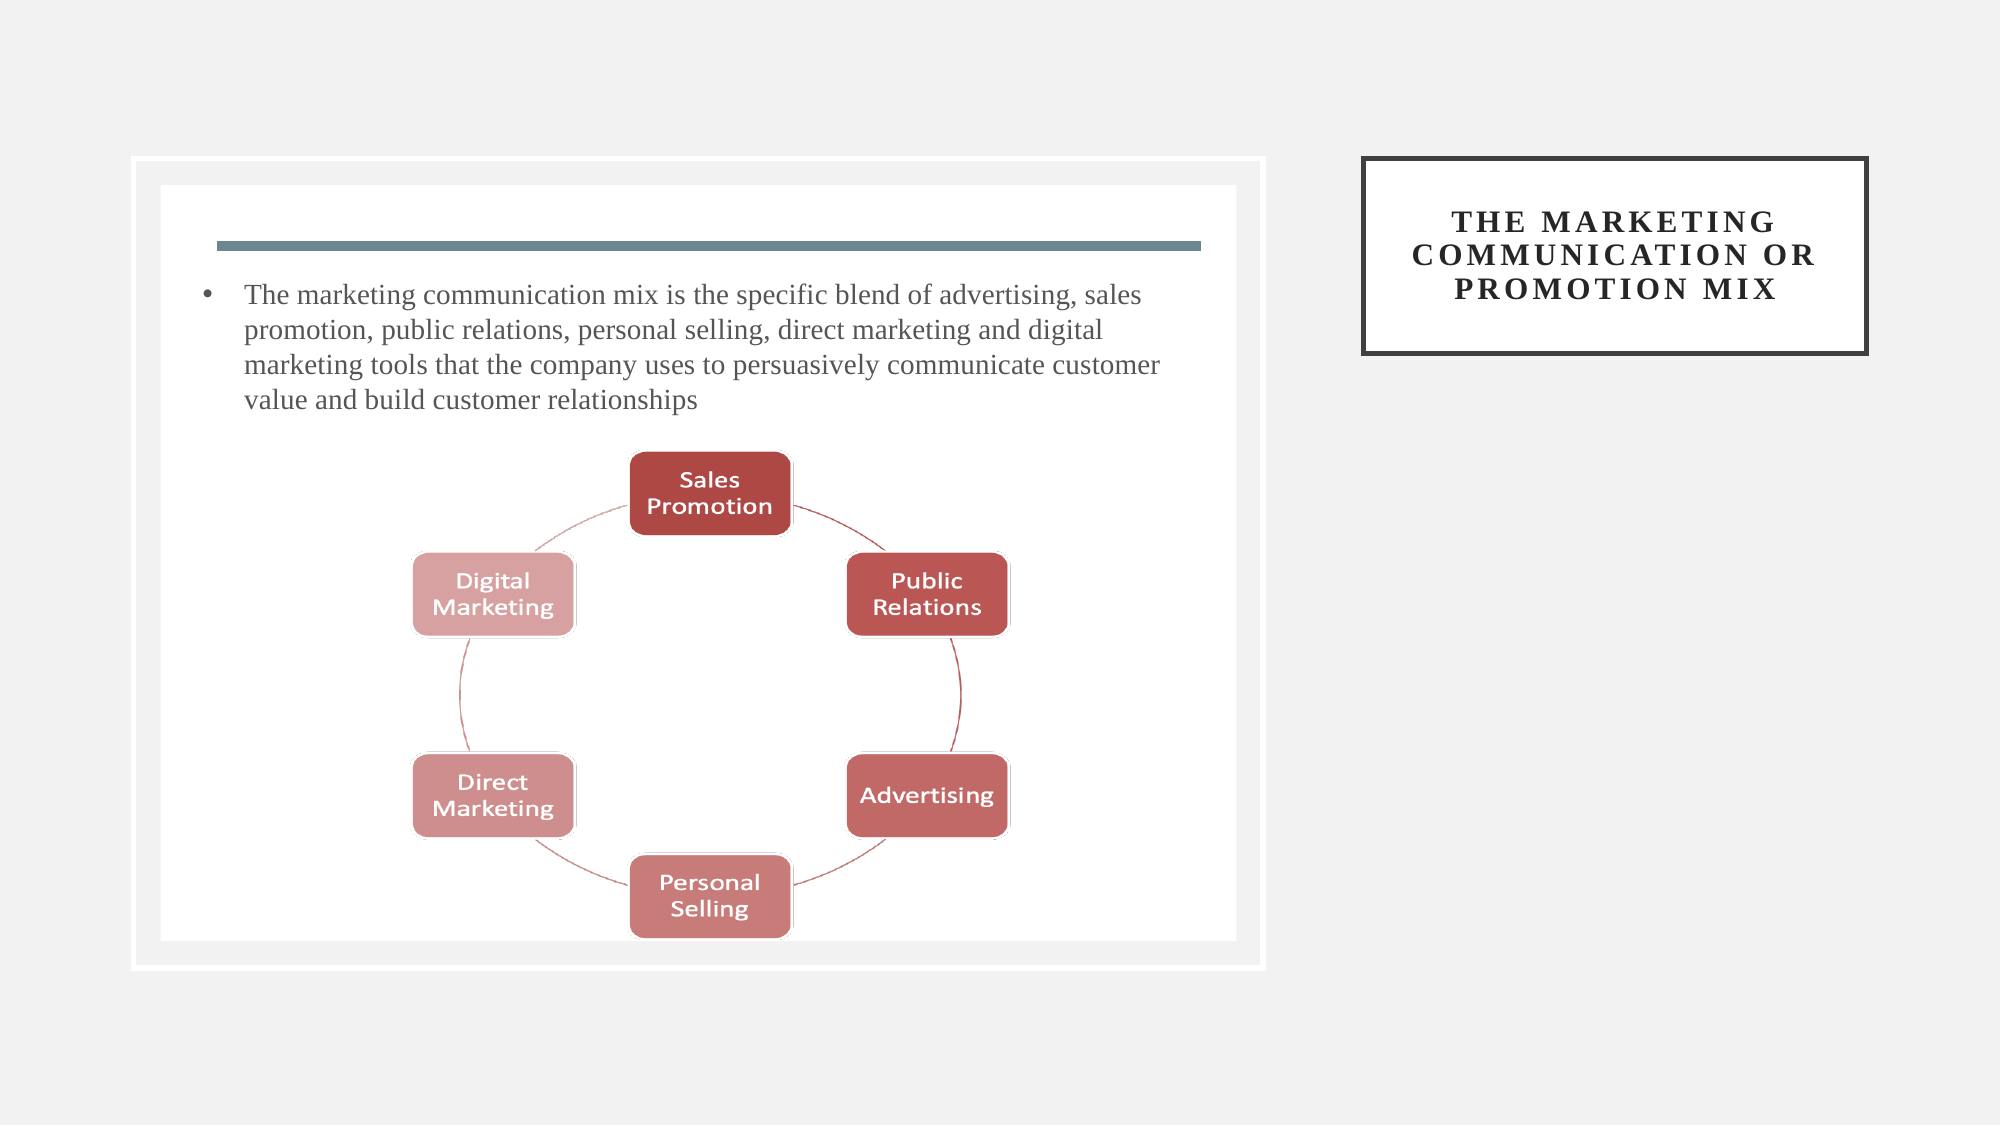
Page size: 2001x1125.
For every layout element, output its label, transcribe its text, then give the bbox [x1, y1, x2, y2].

text_box [218, 241, 1201, 251]
text_box [159, 184, 1237, 942]
title The Marketing Communication or Promotion Mix [1361, 156, 1869, 356]
text_box [391, 228, 1567, 291]
picture [304, 449, 1115, 940]
text_box The marketing communication mix is the specific blend of advertising, sales promotion, public relations, personal selling, direct marketing and digital marketing tools that the company uses to persuasively communicate customer value and build customer relationships [187, 268, 1210, 815]
text_box [133, 157, 1264, 969]
